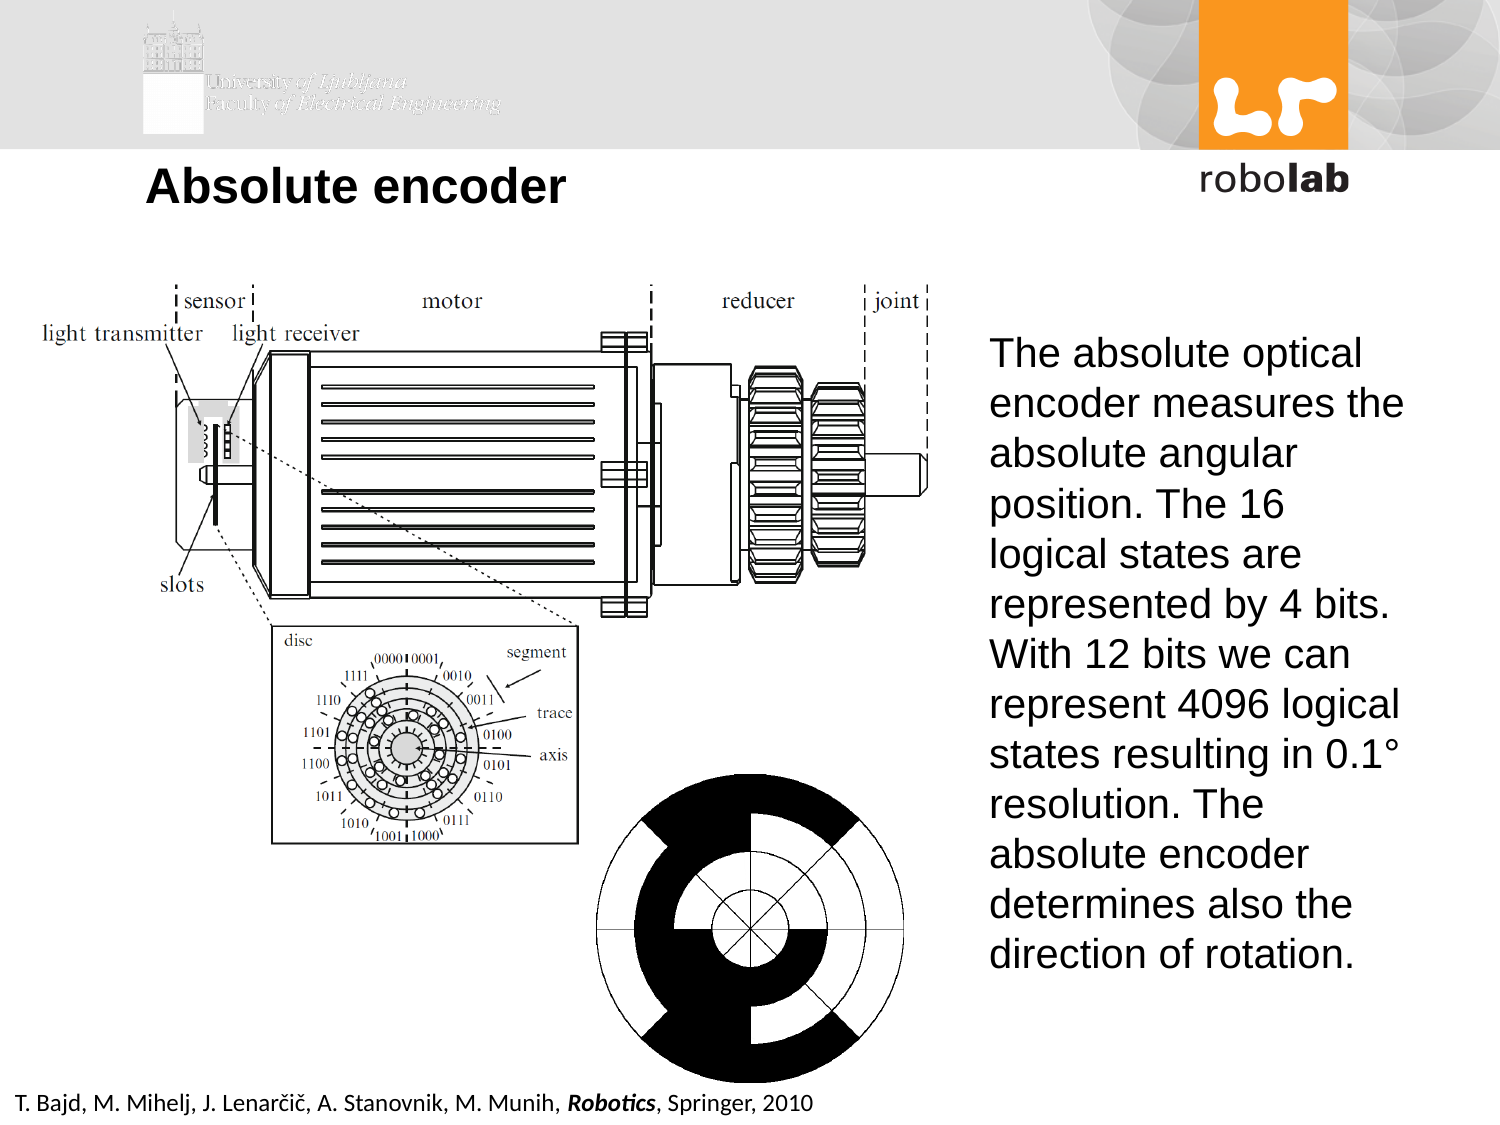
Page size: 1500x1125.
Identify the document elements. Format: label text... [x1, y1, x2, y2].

picture [143, 10, 501, 94]
picture [998, 0, 1500, 196]
text_box The absolute optical encoder measures the absolute angular position. The 16 logical states are represented by 4 bits. With 12 bits we can represent 4096 logical states resulting in 0.1° resolution. The absolute encoder determines also the direction of rotation. [974, 318, 1423, 984]
title Absolute encoder [129, 94, 1311, 272]
picture [40, 278, 934, 1083]
